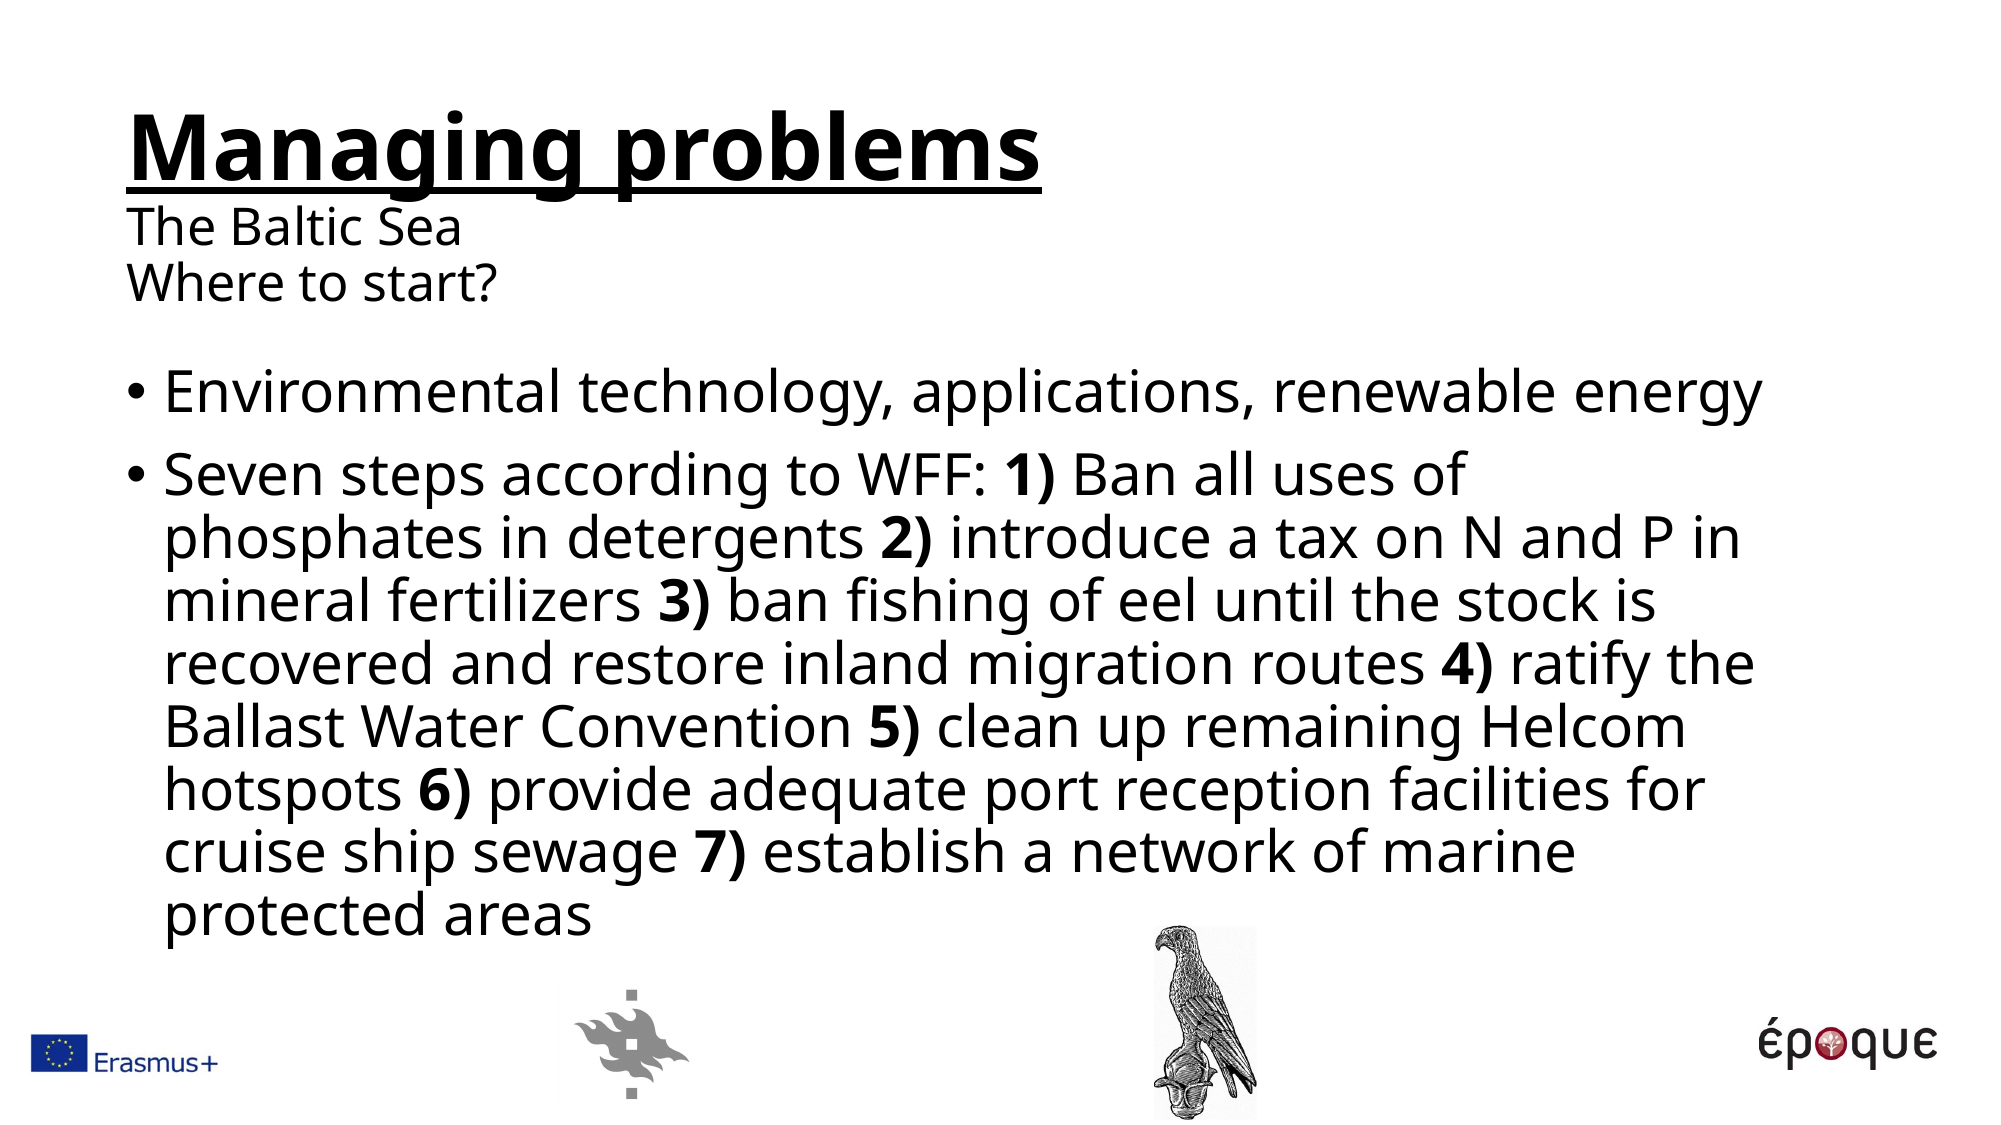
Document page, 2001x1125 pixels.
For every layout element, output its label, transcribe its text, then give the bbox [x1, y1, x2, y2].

picture [1154, 925, 1258, 1120]
title Managing problems The Baltic Sea Where to start? [111, 75, 1522, 339]
list Environmental technology, applications, renewable energy Seven steps according to WFF: 1) Ban all uses of phosphates in detergents 2) introduce a tax on N and P in mineral fertilizers 3) ban fishing of eel until the stock is recovered and restore inland migration routes 4) ratify the Ballast Water Convention 5) clean up remaining Helcom hotspots 6) provide adequate port reception facilities for cruise ship sewage 7) establish a network of marine protected areas [111, 354, 1805, 1082]
picture [1759, 1017, 1937, 1070]
picture [556, 981, 712, 1107]
picture [29, 1023, 219, 1083]
